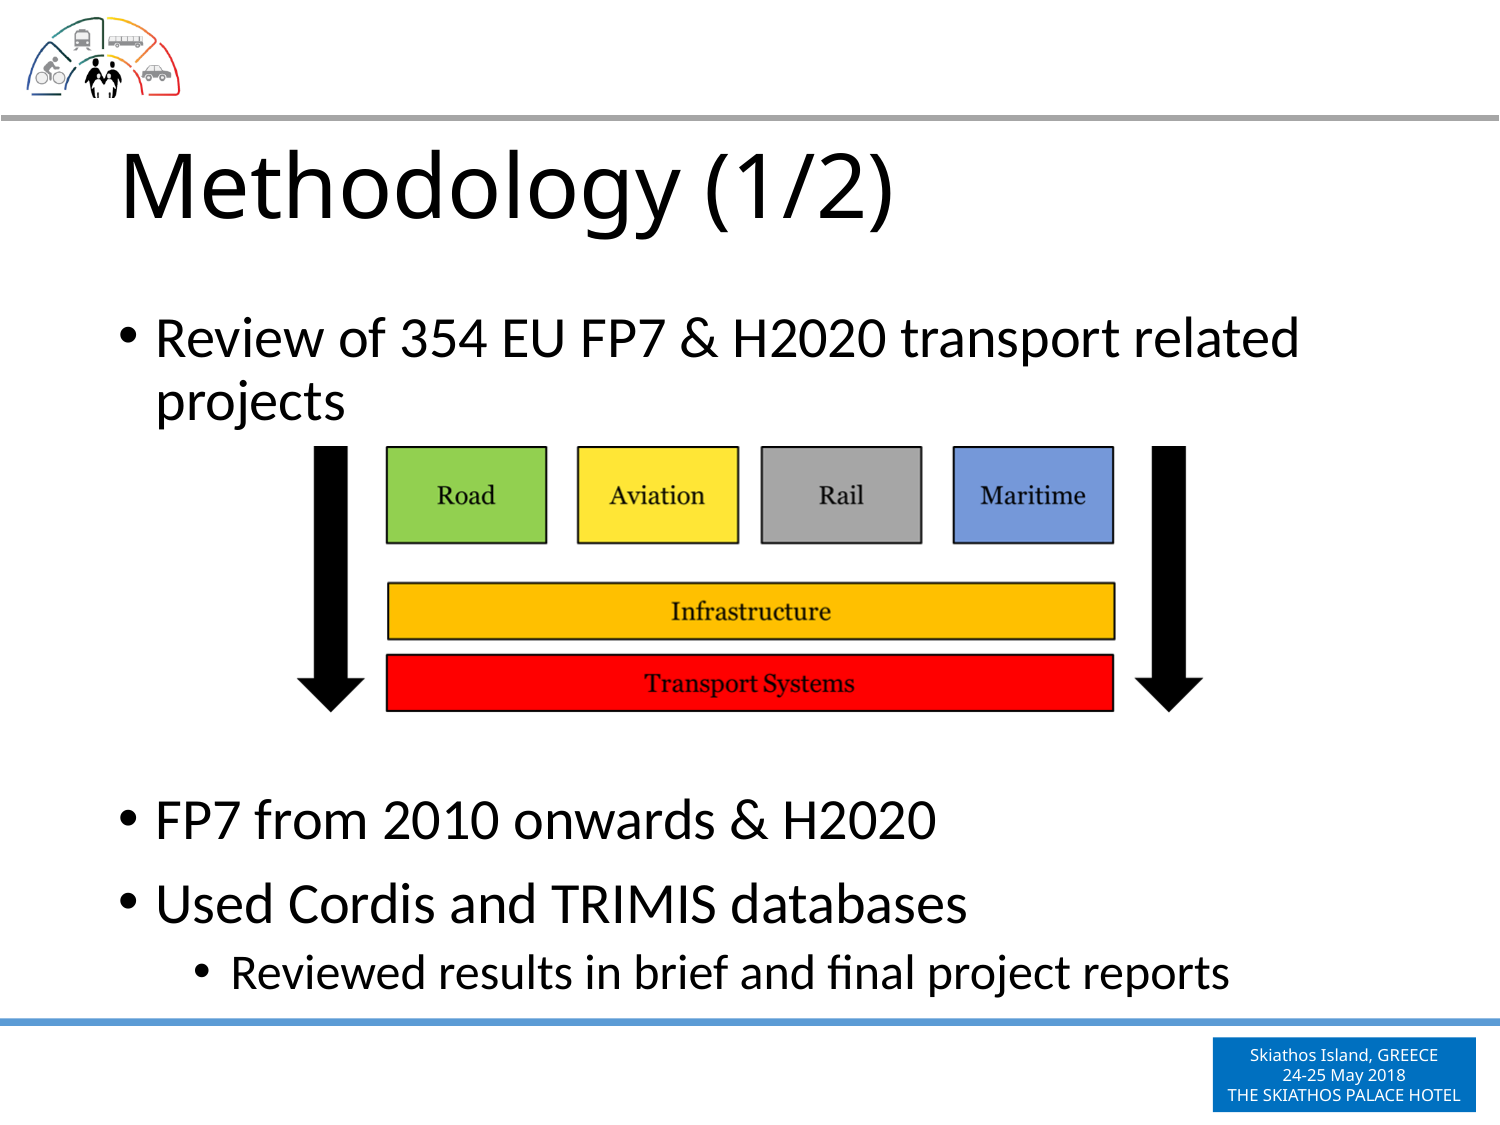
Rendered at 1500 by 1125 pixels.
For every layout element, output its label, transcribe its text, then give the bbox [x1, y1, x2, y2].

title Methodology (1/2) [103, 133, 1397, 246]
picture [296, 446, 1204, 714]
picture [15, 12, 190, 108]
list Review of 354 EU FP7 & H2020 transport related projects FP7 from 2010 onwards & H2020 Used Cordis and TRIMIS databases Reviewed results in brief and final project reports [103, 299, 1397, 1014]
